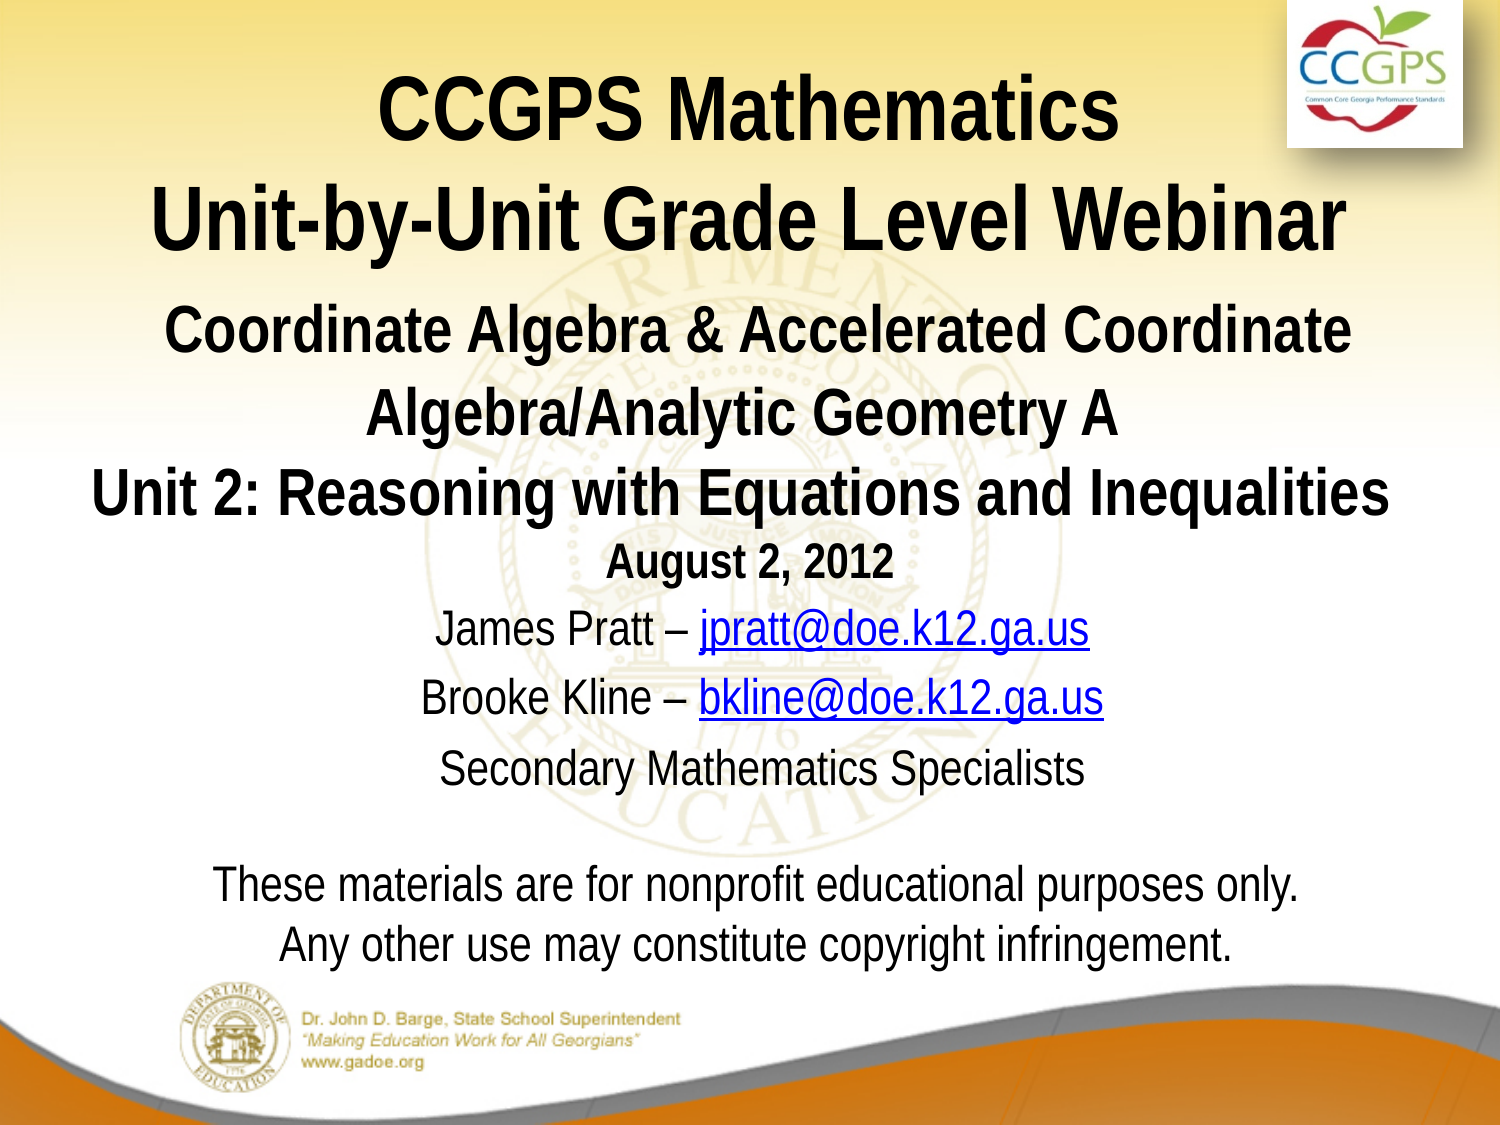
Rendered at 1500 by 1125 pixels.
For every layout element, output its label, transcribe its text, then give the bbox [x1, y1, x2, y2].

picture [0, 0, 1500, 1125]
subtitle James Pratt – jpratt@doe.k12.ga.us Brooke Kline – bkline@doe.k12.ga.us Secondary Mathematics Specialists These materials are for nonprofit educational purposes only. Any other use may constitute copyright infringement. [174, 587, 1351, 1013]
title CCGPS Mathematics Unit-by-Unit Grade Level Webinar Coordinate Algebra & Accelerated Coordinate Algebra/Analytic Geometry A Unit 2: Reasoning with Equations and Inequalities August 2, 2012 [24, 24, 1476, 613]
